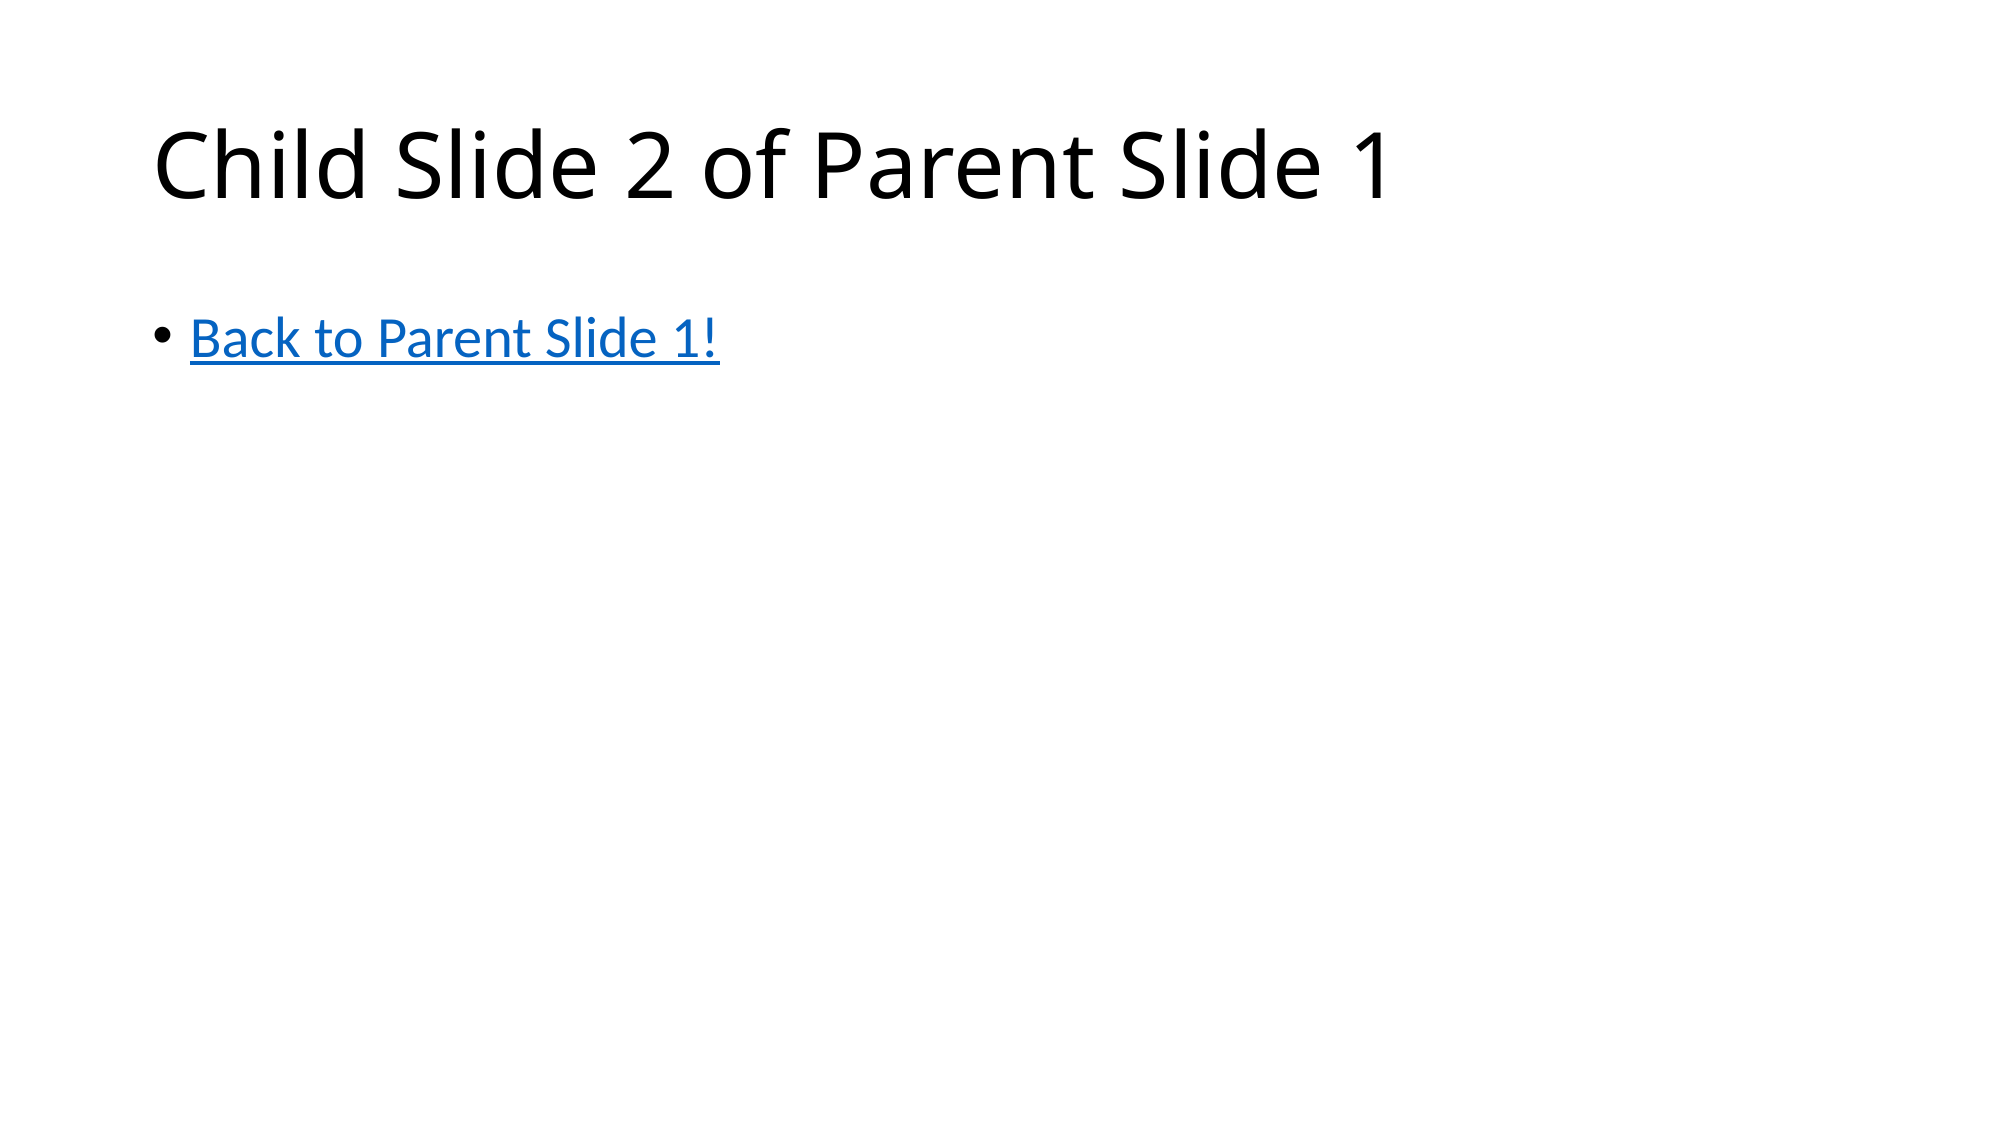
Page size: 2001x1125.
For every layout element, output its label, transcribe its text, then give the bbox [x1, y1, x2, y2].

title Child Slide 2 of Parent Slide 1 [137, 59, 1863, 278]
list Back to Parent Slide 1! [137, 299, 1863, 1014]
